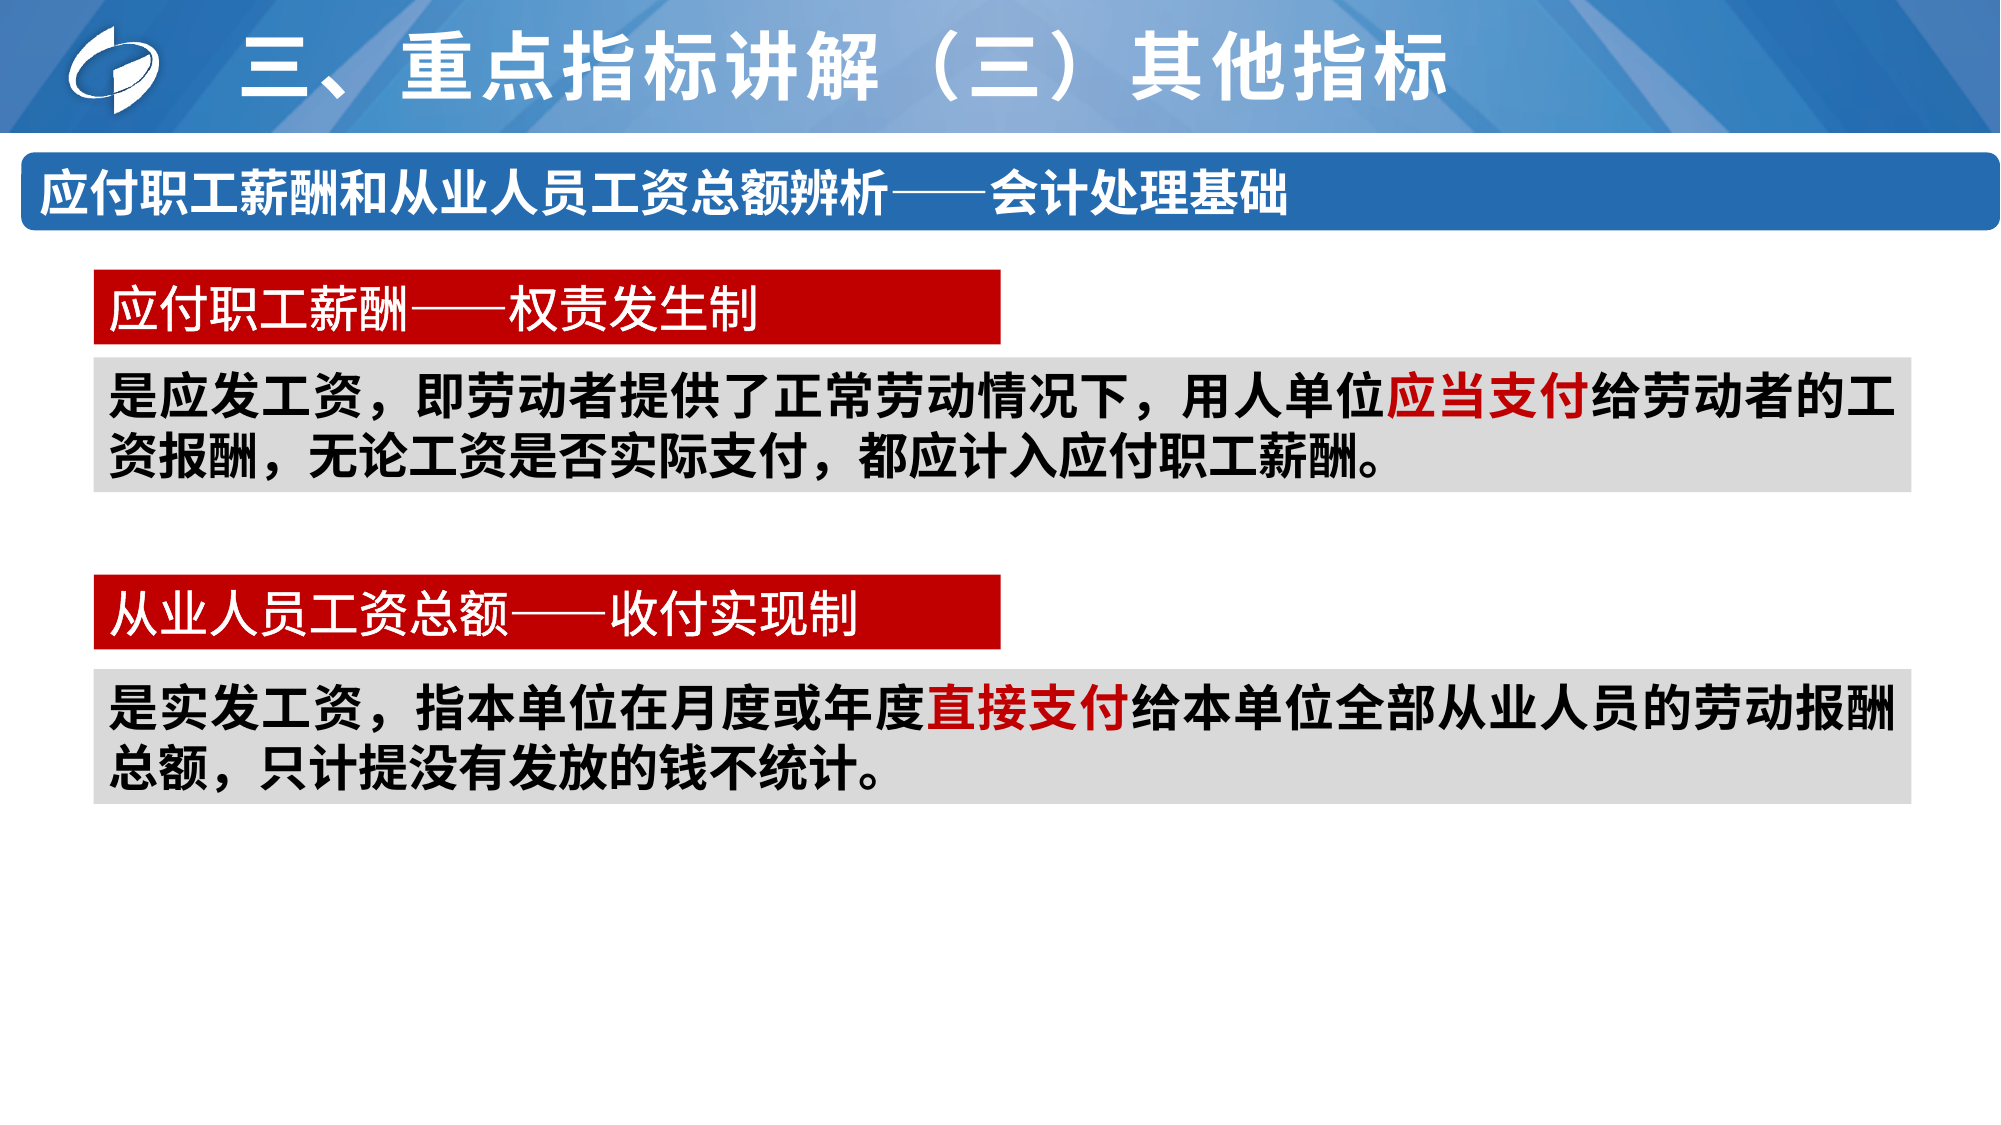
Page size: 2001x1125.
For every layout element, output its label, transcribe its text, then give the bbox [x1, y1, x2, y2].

text_box 应付职工薪酬——权责发生制 [93, 269, 1001, 345]
title 三、重点指标讲解（三）其他指标 [222, 21, 1951, 119]
picture [0, 0, 2000, 133]
text_box 是应发工资，即劳动者提供了正常劳动情况下，用人单位应当支付给劳动者的工资报酬，无论工资是否实际支付，都应计入应付职工薪酬。 [93, 357, 1912, 493]
text_box 应付职工薪酬和从业人员工资总额辨析——会计处理基础 [20, 151, 2000, 232]
text_box 是实发工资，指本单位在月度或年度直接支付给本单位全部从业人员的劳动报酬总额，只计提没有发放的钱不统计。 [93, 669, 1912, 804]
text_box 从业人员工资总额——收付实现制 [93, 574, 1001, 650]
